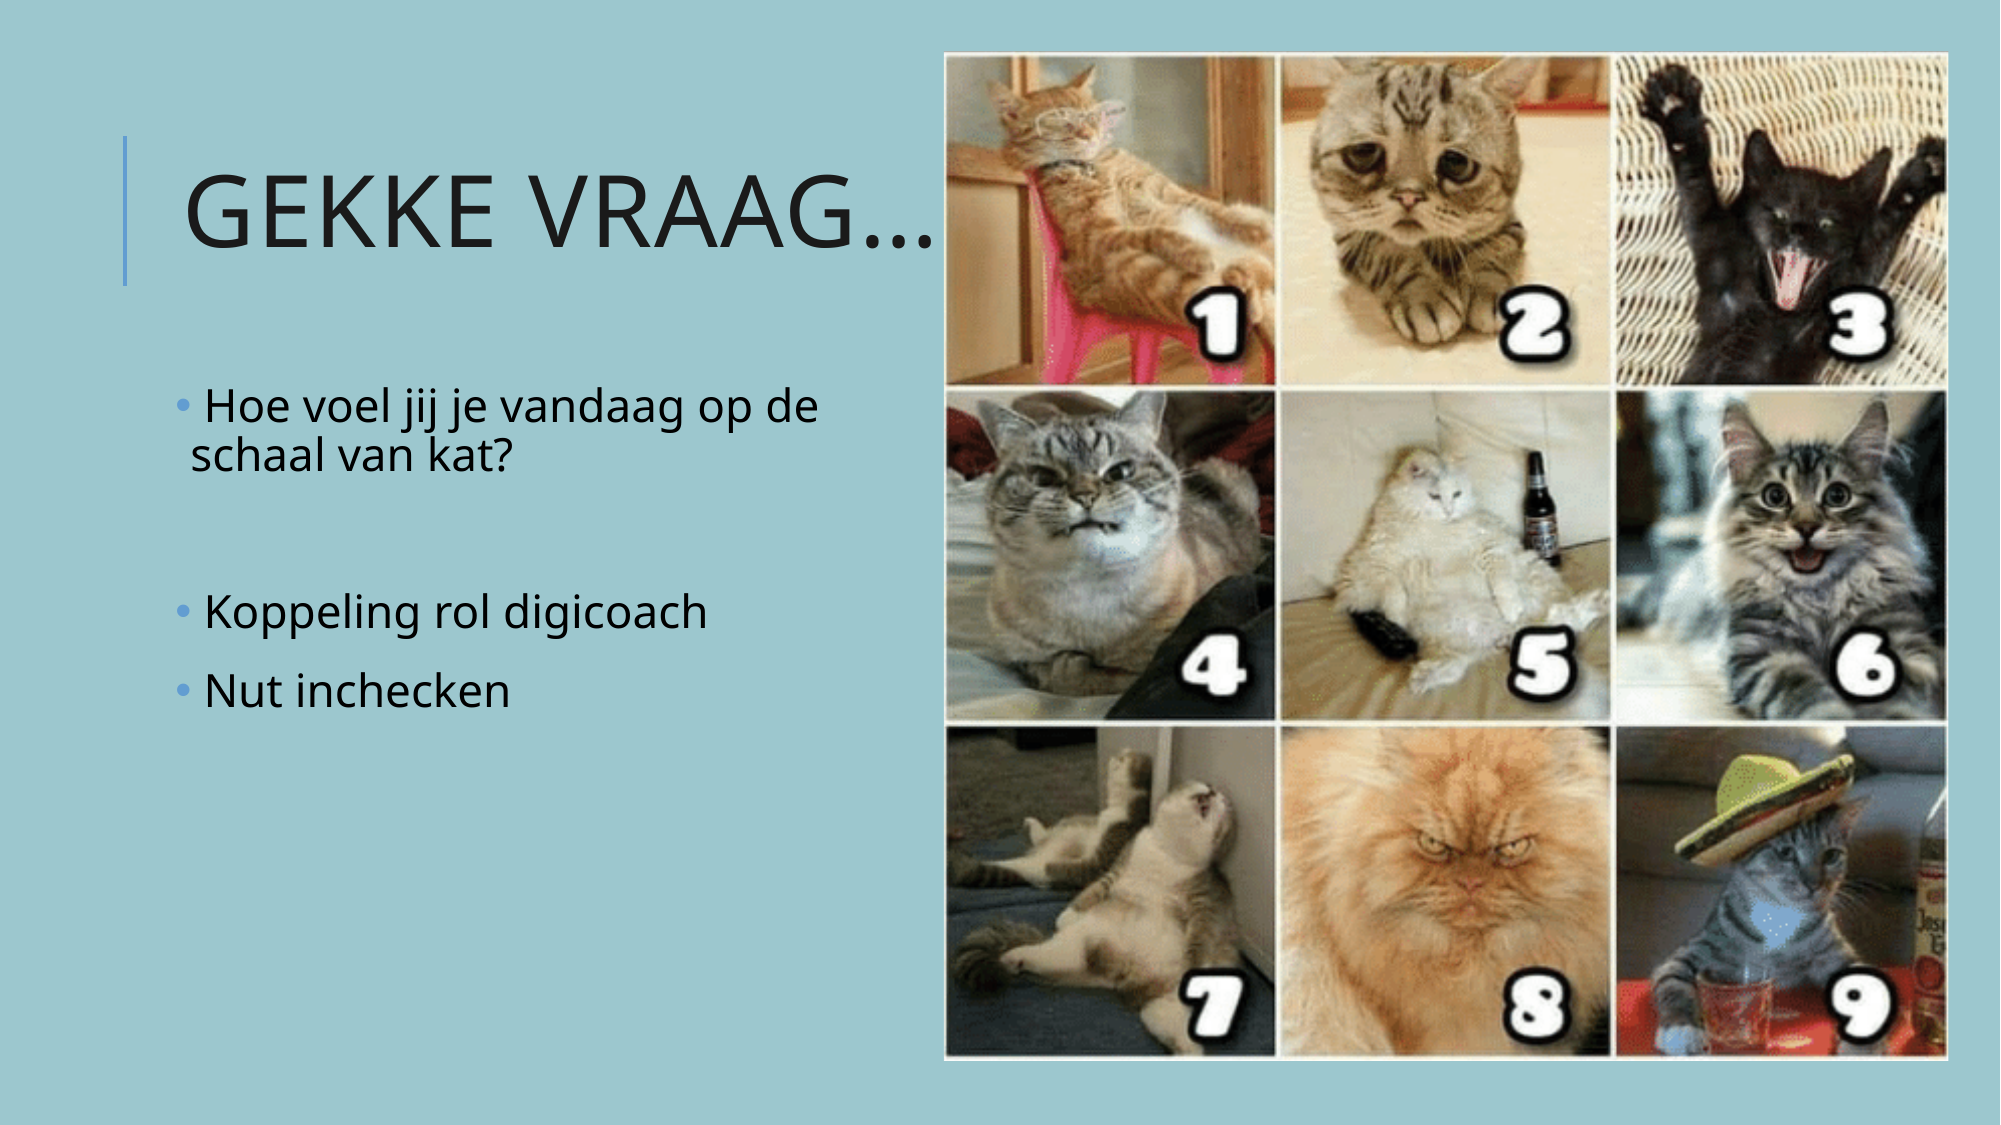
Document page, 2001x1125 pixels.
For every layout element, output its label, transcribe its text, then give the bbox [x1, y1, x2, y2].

list Hoe voel jij je vandaag op de schaal van kat? Koppeling rol digicoach Nut inchecken [168, 375, 852, 1035]
picture [943, 51, 1949, 1061]
title Gekke vraag… [168, 96, 936, 342]
